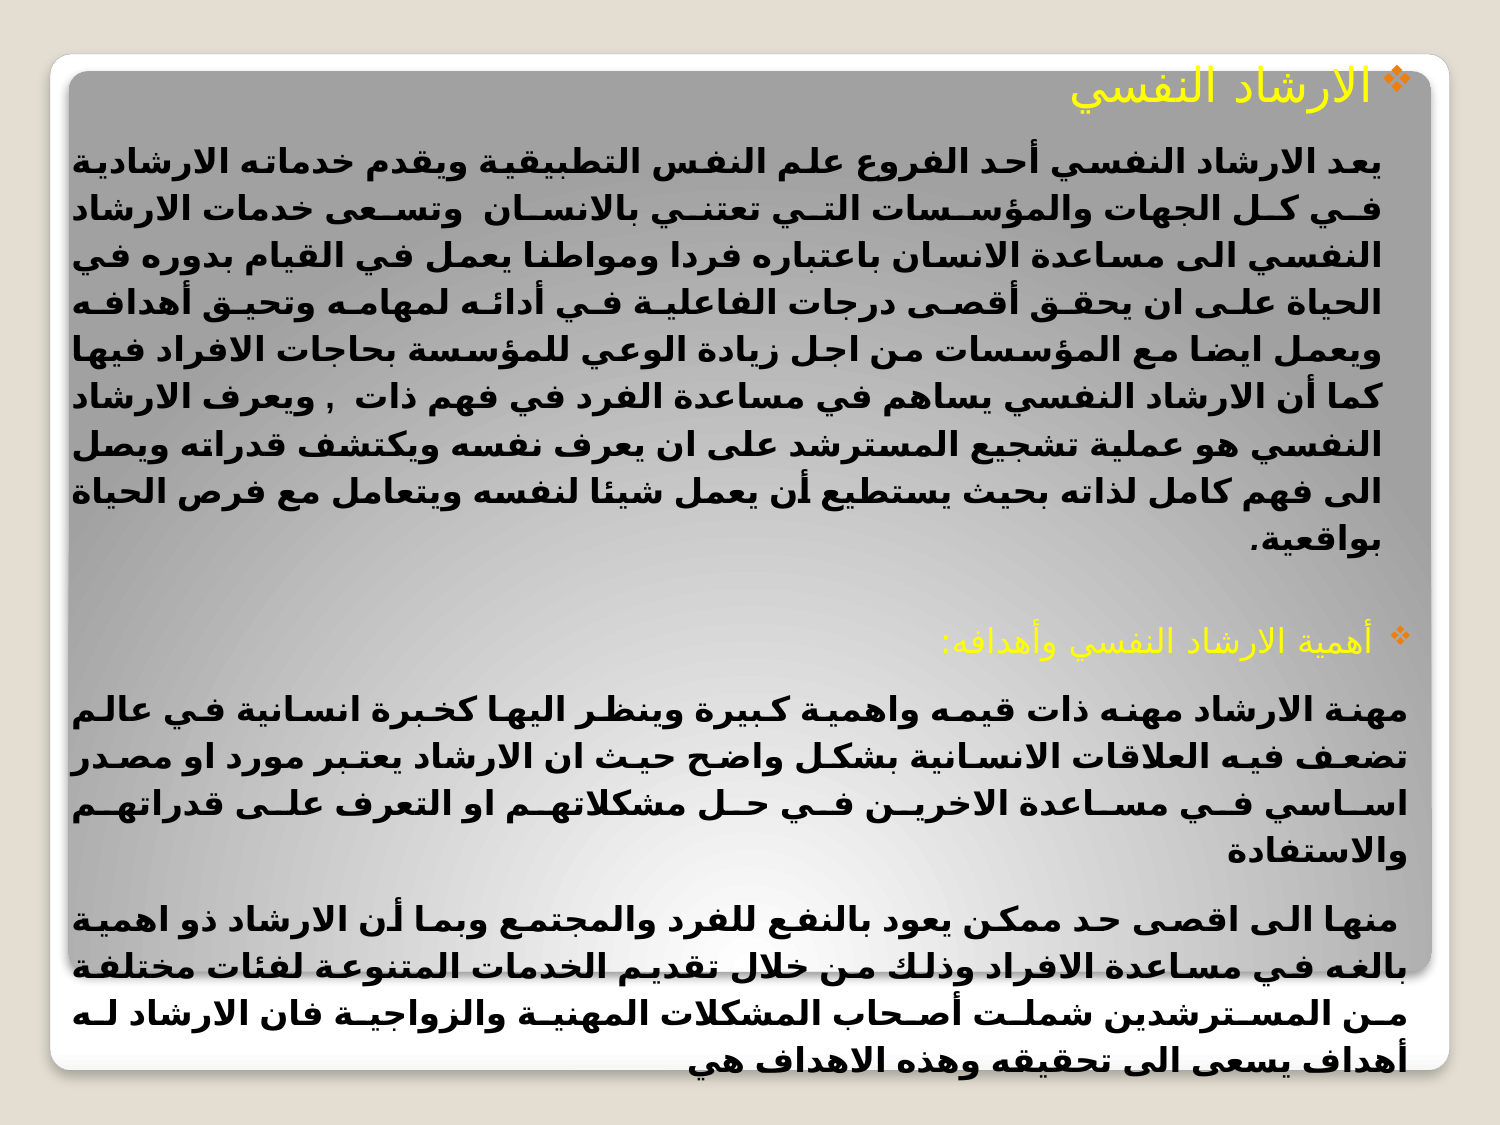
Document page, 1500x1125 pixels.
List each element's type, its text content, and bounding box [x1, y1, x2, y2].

list الارشاد النفسي يعد الارشاد النفسي أحد الفروع علم النفس التطبيقية ويقدم خدماته الارشادية في كل الجهات والمؤسسات التي تعتني بالانسان وتسعى خدمات الارشاد النفسي الى مساعدة الانسان باعتباره فردا ومواطنا يعمل في القيام بدوره في الحياة على ان يحقق أقصى درجات الفاعلية في أدائه لمهامه وتحيق أهدافه ويعمل ايضا مع المؤسسات من اجل زيادة الوعي للمؤسسة بحاجات الافراد فيها كما أن الارشاد النفسي يساهم في مساعدة الفرد في فهم ذات , ويعرف الارشاد النفسي هو عملية تشجيع المسترشد على ان يعرف نفسه ويكتشف قدراته ويصل الى فهم كامل لذاته بحيث يستطيع أن يعمل شيئا لنفسه ويتعامل مع فرص الحياة بواقعية. أهمية الارشاد النفسي وأهدافه: مهنة الارشاد مهنه ذات قيمه واهمية كبيرة وينظر اليها كخبرة انسانية في عالم تضعف فيه العلاقات الانسانية بشكل واضح حيث ان الارشاد يعتبر مورد او مصدر اساسي في مساعدة الاخرين في حل مشكلاتهم او التعرف على قدراتهم والاستفادة منها الى اقصى حد ممكن يعود بالنفع للفرد والمجتمع وبما أن الارشاد ذو اهمية بالغه في مساعدة الافراد وذلك من خلال تقديم الخدمات المتنوعة لفئات مختلفة من المسترشدين شملت أصحاب المشكلات المهنية والزواجية فان الارشاد له أهداف يسعى الى تحقيقه وهذه الاهداف هي [41, 30, 1424, 1094]
